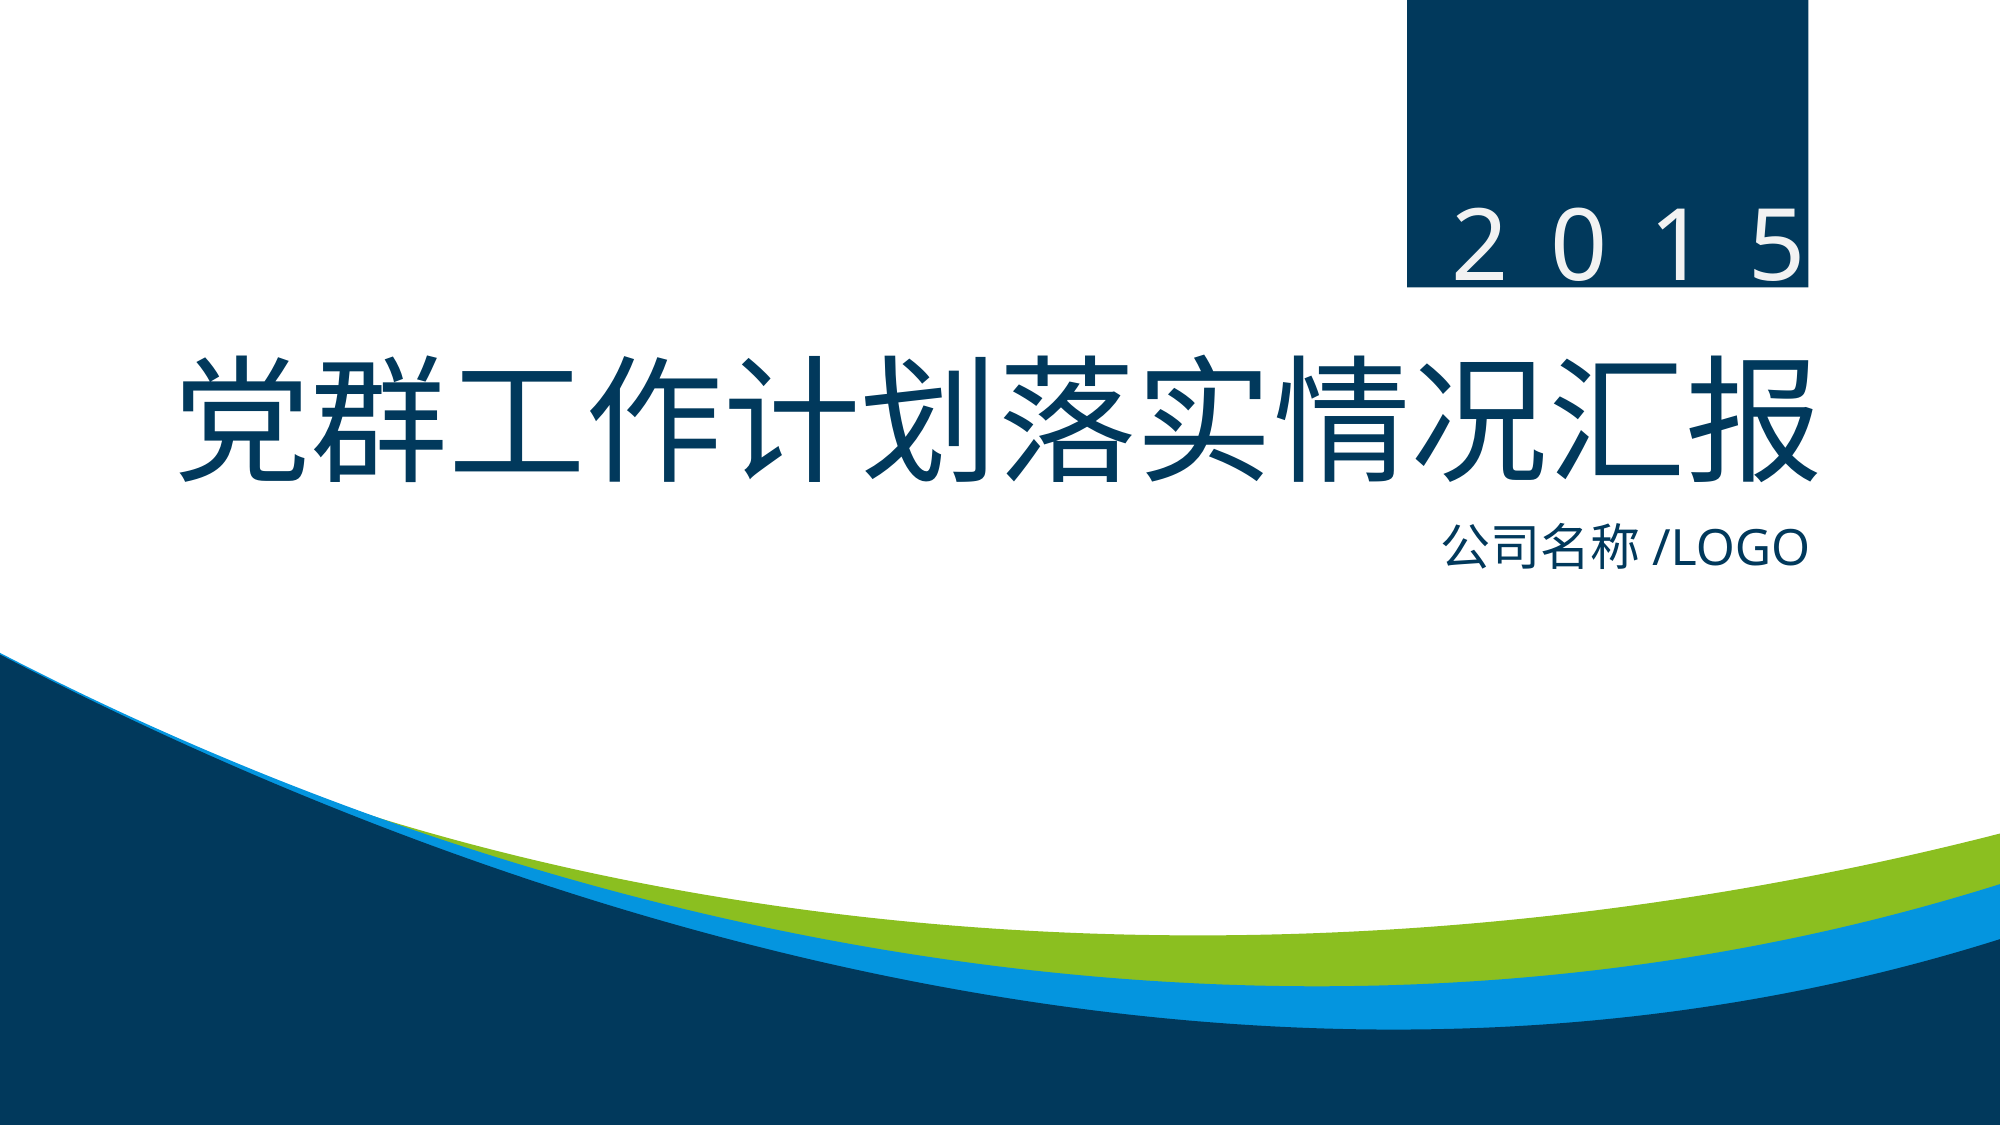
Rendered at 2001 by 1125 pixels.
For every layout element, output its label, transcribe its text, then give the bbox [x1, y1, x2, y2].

text_box 2015 [1436, 173, 1838, 309]
title 党群工作计划落实情况汇报 [123, 331, 1838, 509]
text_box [0, 652, 2000, 1125]
subtitle 公司名称/LOGO [1368, 508, 1838, 586]
text_box [1406, 0, 1809, 288]
